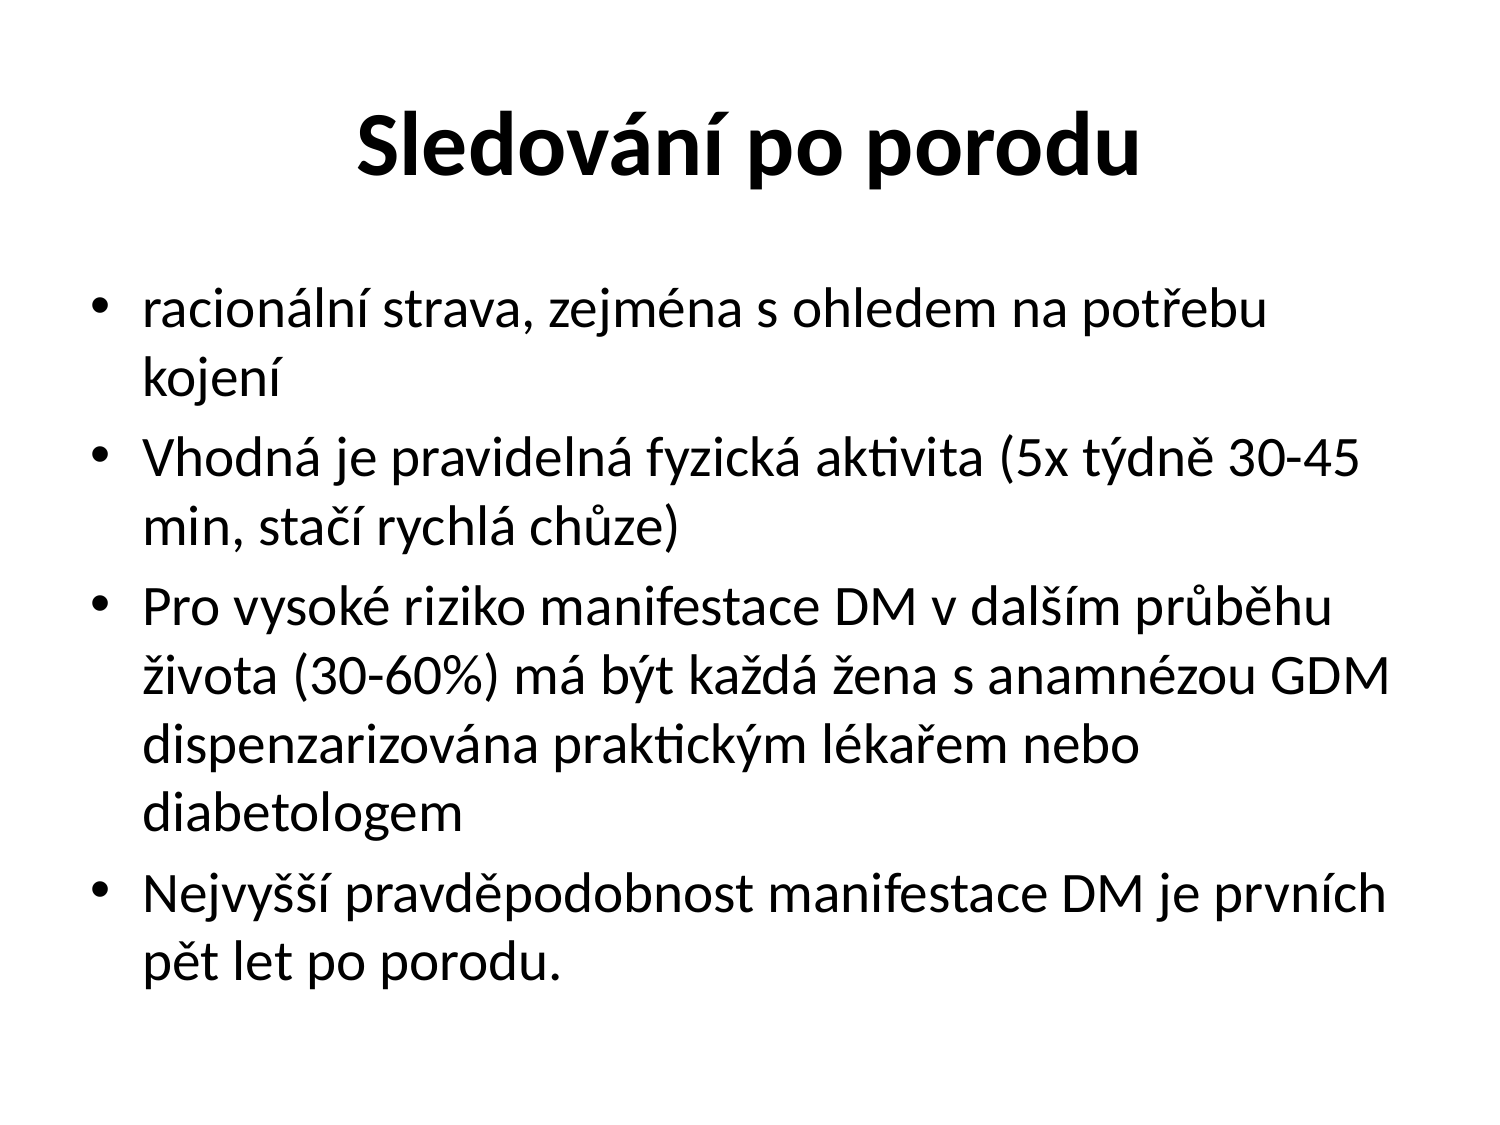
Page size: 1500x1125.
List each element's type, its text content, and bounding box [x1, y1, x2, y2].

title Sledování po porodu [75, 45, 1425, 233]
list racionální strava, zejména s ohledem na potřebu kojení Vhodná je pravidelná fyzická aktivita (5x týdně 30-45 min, stačí rychlá chůze) Pro vysoké riziko manifestace DM v dalším průběhu života (30-60%) má být každá žena s anamnézou GDM dispenzarizována praktickým lékařem nebo diabetologem Nejvyšší pravděpodobnost manifestace DM je prvních pět let po porodu. [75, 262, 1425, 1005]
